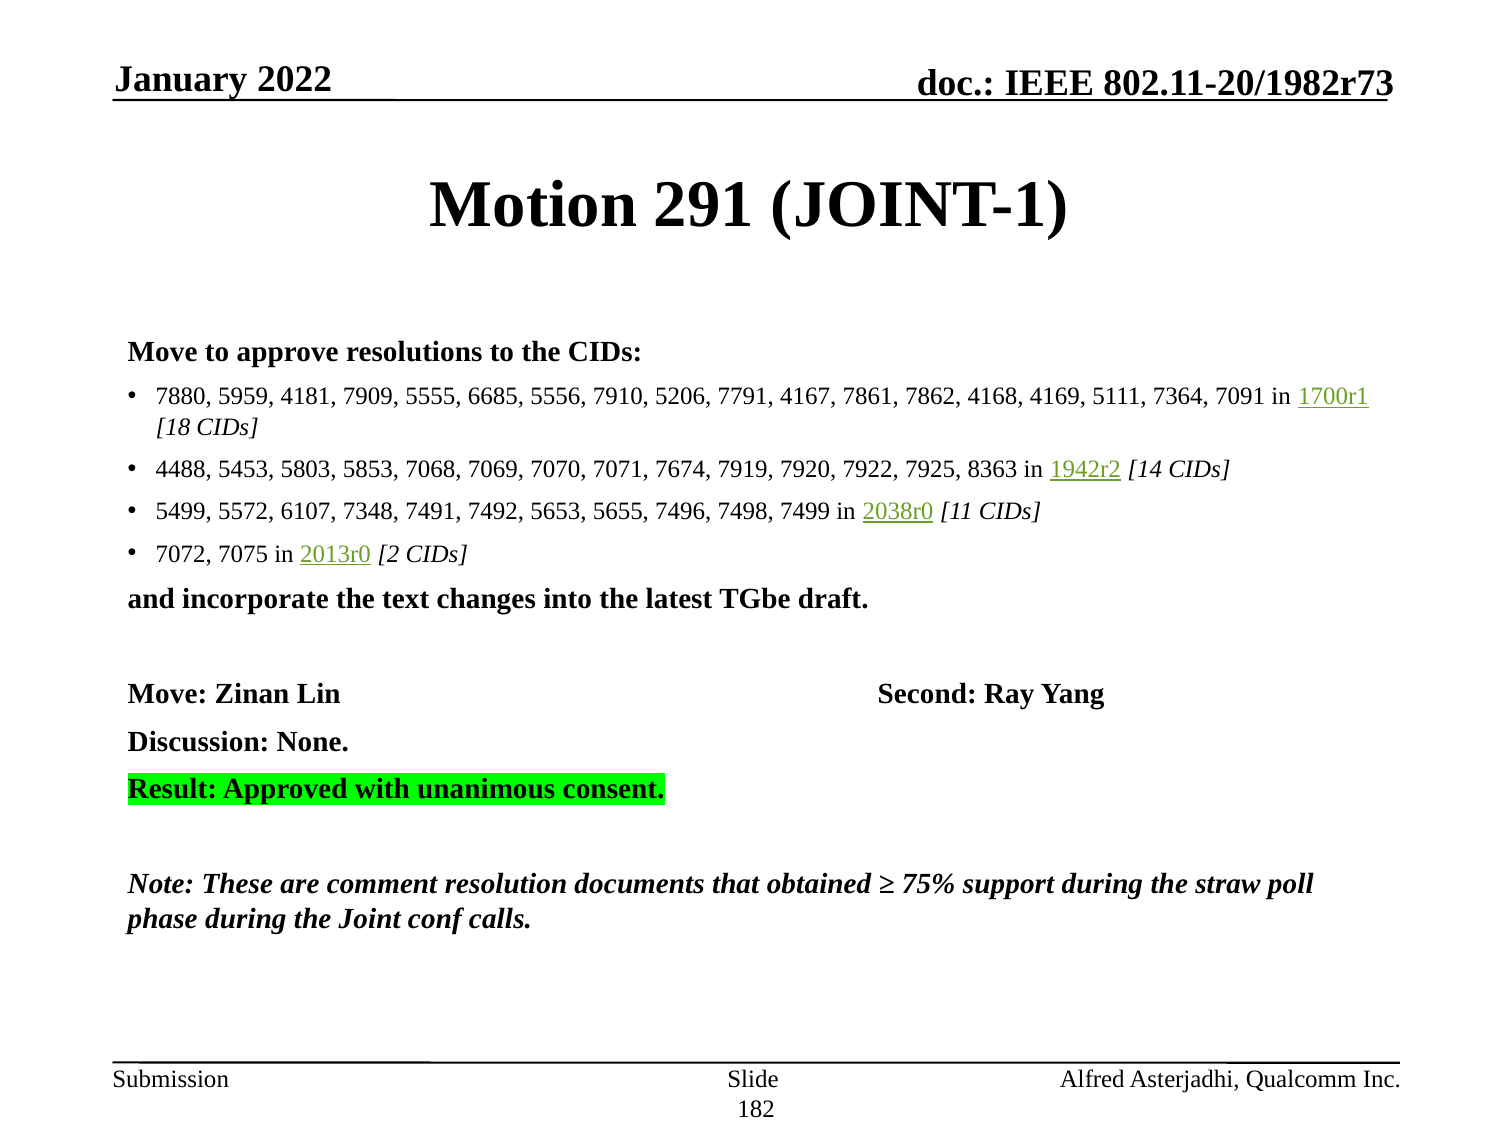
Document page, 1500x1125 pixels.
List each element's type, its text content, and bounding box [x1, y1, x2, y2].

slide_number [114, 54, 423, 100]
list Move to approve resolutions to the CIDs: 7880, 5959, 4181, 7909, 5555, 6685, 5556, 7910, 5206, 7791, 4167, 7861, 7862, 4168, 4169, 5111, 7364, 7091 in 1700r1 [18 CIDs] 4488, 5453, 5803, 5853, 7068, 7069, 7070, 7071, 7674, 7919, 7920, 7922, 7925, 8363 in 1942r2 [14 CIDs] 5499, 5572, 6107, 7348, 7491, 7492, 5653, 5655, 7496, 7498, 7499 in 2038r0 [11 CIDs] 7072, 7075 in 2013r0 [2 CIDs] and incorporate the text changes into the latest TGbe draft. Move: Zinan Lin Second: Ray Yang Discussion: None. Result: Approved with unanimous consent. Note: These are comment resolution documents that obtained ≥ 75% support during the straw poll phase during the Joint conf calls. [112, 324, 1388, 1063]
slide_number Slide 182 [712, 1061, 800, 1123]
footer Alfred Asterjadhi, Qualcomm Inc. [878, 1061, 1402, 1093]
title Motion 291 (JOINT-1) [112, 112, 1388, 288]
